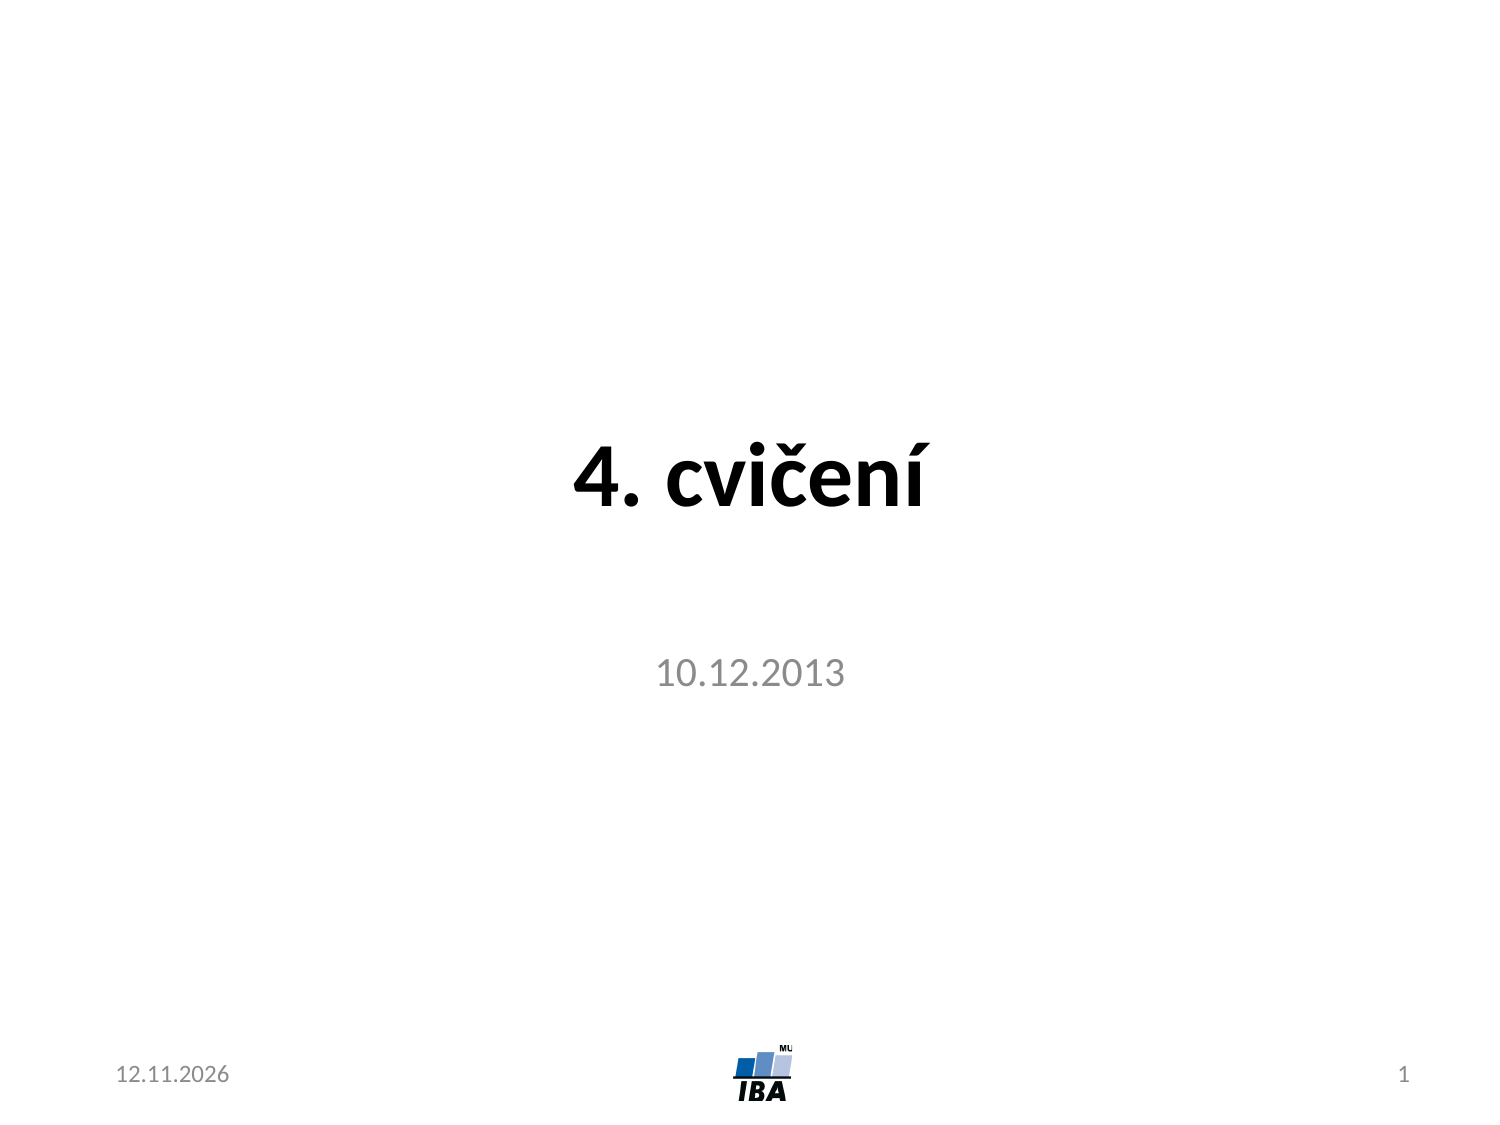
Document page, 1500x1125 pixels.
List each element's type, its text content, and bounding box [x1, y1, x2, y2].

subtitle 10.12.2013 [225, 637, 1275, 925]
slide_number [100, 1043, 451, 1103]
title 4. cvičení [112, 349, 1388, 591]
slide_number 1 [1074, 1043, 1425, 1103]
